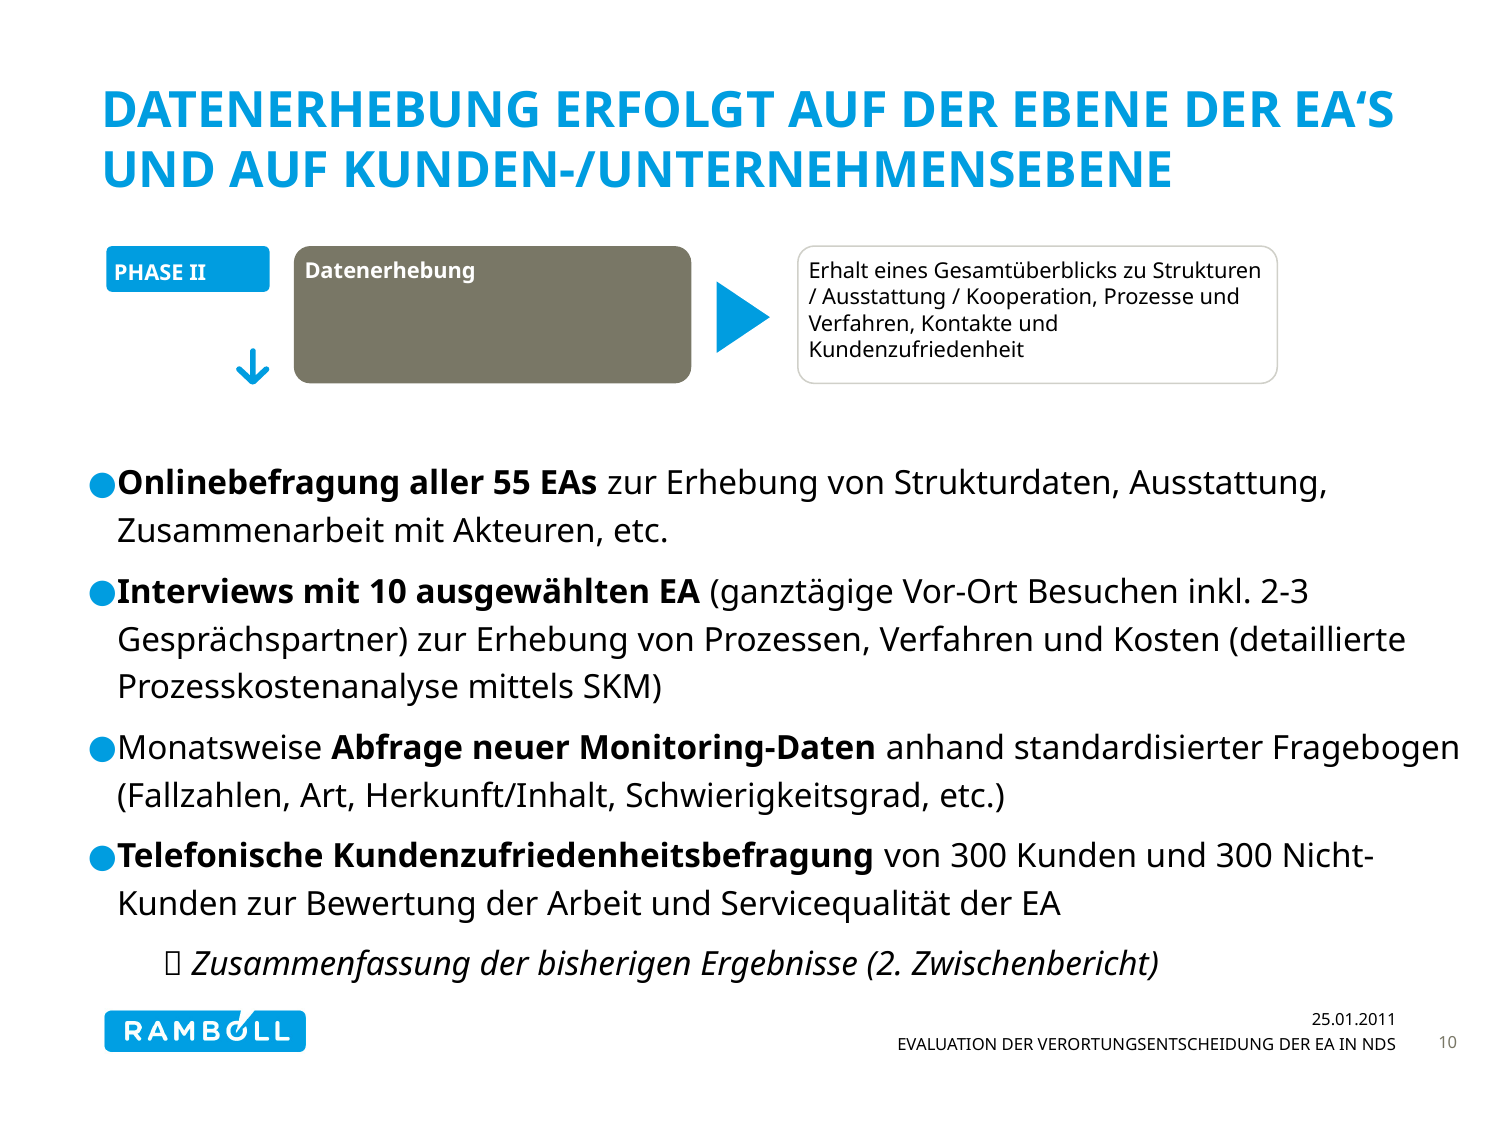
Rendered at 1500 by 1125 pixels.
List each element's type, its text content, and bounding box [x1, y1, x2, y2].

text_box Erhalt eines Gesamtüberblicks zu Strukturen / Ausstattung / Kooperation, Prozesse und Verfahren, Kontakte und Kundenzufriedenheit [797, 246, 1278, 384]
text_box 25.01.2011 [749, 1005, 1397, 1030]
title Datenerhebung erfolgt auf der Ebene der EA‘s und auf Kunden-/Unternehmensebene [101, 73, 1500, 266]
text_box [236, 348, 270, 385]
slide_number 10 [1398, 1030, 1458, 1057]
text_box [714, 277, 774, 357]
text_box Datenerhebung [293, 246, 692, 384]
text_box Evaluation der Verortungsentscheidung der EA in Nds [749, 1030, 1397, 1057]
text_box PHASE II [106, 246, 270, 292]
picture [0, 1008, 307, 1125]
text_box Onlinebefragung aller 55 EAs zur Erhebung von Strukturdaten, Ausstattung, Zusammenarbeit mit Akteuren, etc. Interviews mit 10 ausgewählten EA (ganztägige Vor-Ort Besuchen inkl. 2-3 Gesprächspartner) zur Erhebung von Prozessen, Verfahren und Kosten (detaillierte Prozesskostenanalyse mittels SKM) Monatsweise Abfrage neuer Monitoring-Daten anhand standardisierter Fragebogen (Fallzahlen, Art, Herkunft/Inhalt, Schwierigkeitsgrad, etc.) Telefonische Kundenzufriedenheitsbefragung von 300 Kunden und 300 Nicht-Kunden zur Bewertung der Arbeit und Servicequalität der EA  Zusammenfassung der bisherigen Ergebnisse (2. Zwischenbericht) [81, 453, 1477, 1041]
